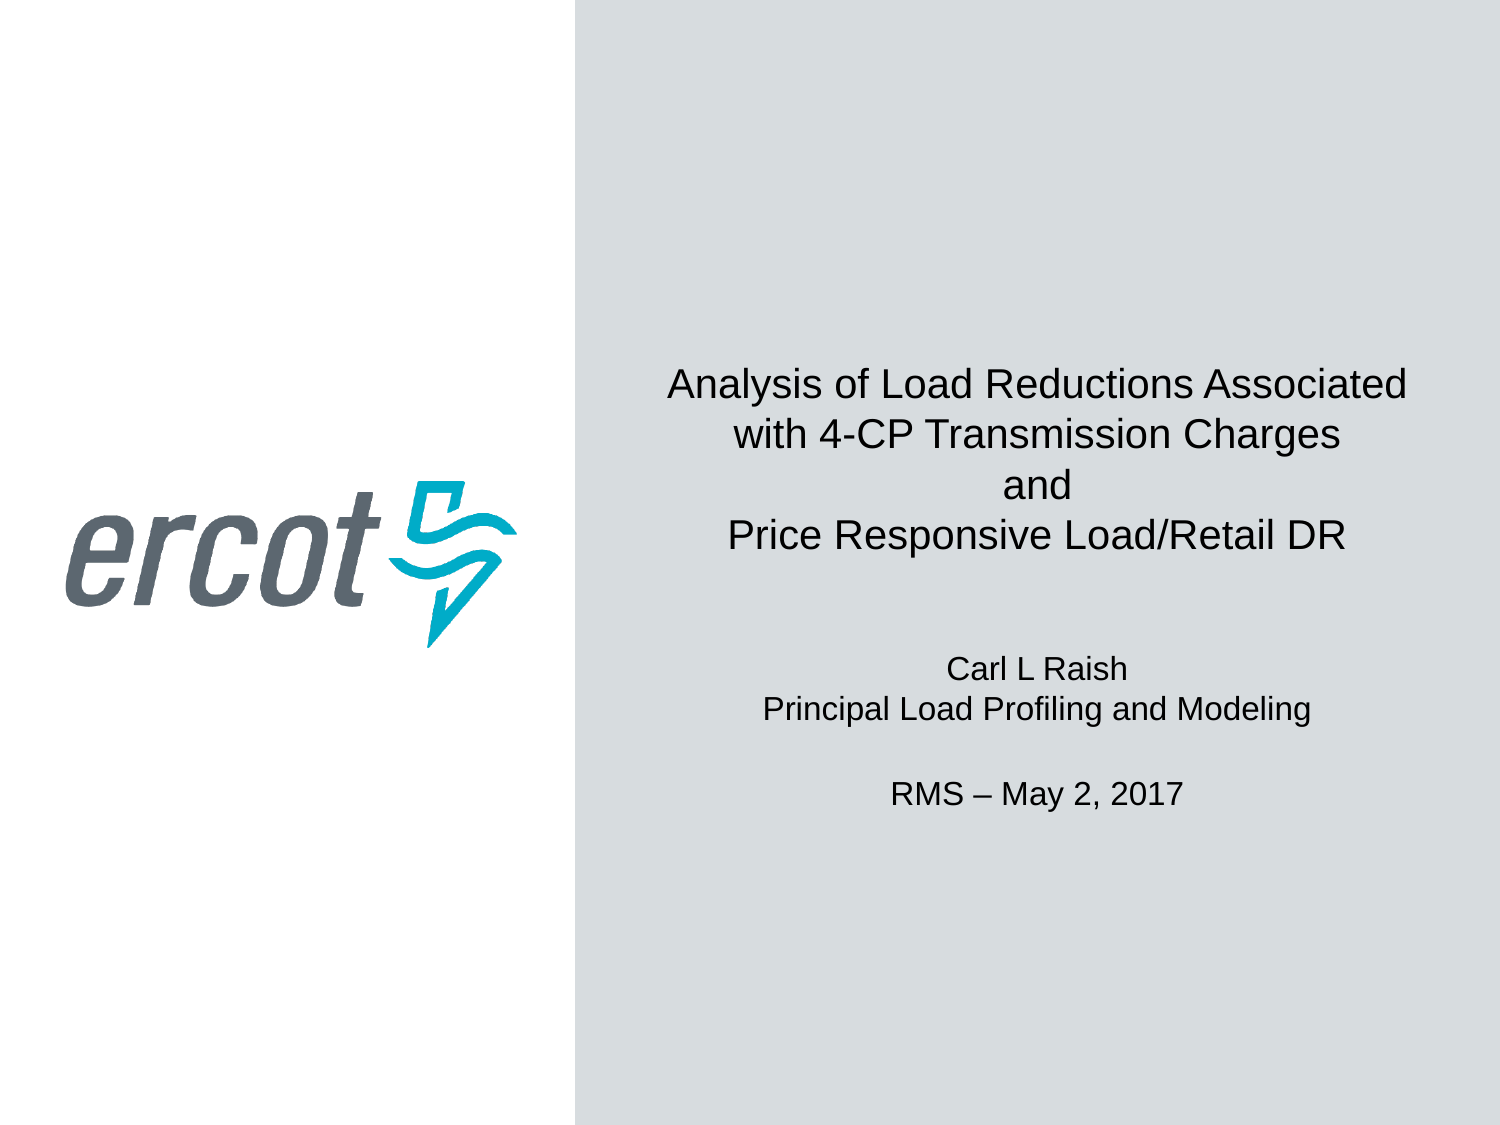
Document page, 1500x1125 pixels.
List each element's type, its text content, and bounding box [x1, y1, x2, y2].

text_box Analysis of Load Reductions Associated with 4-CP Transmission Charges and Price Responsive Load/Retail DR Carl L Raish Principal Load Profiling and Modeling RMS – May 2, 2017 [612, 349, 1463, 820]
picture [56, 471, 525, 654]
